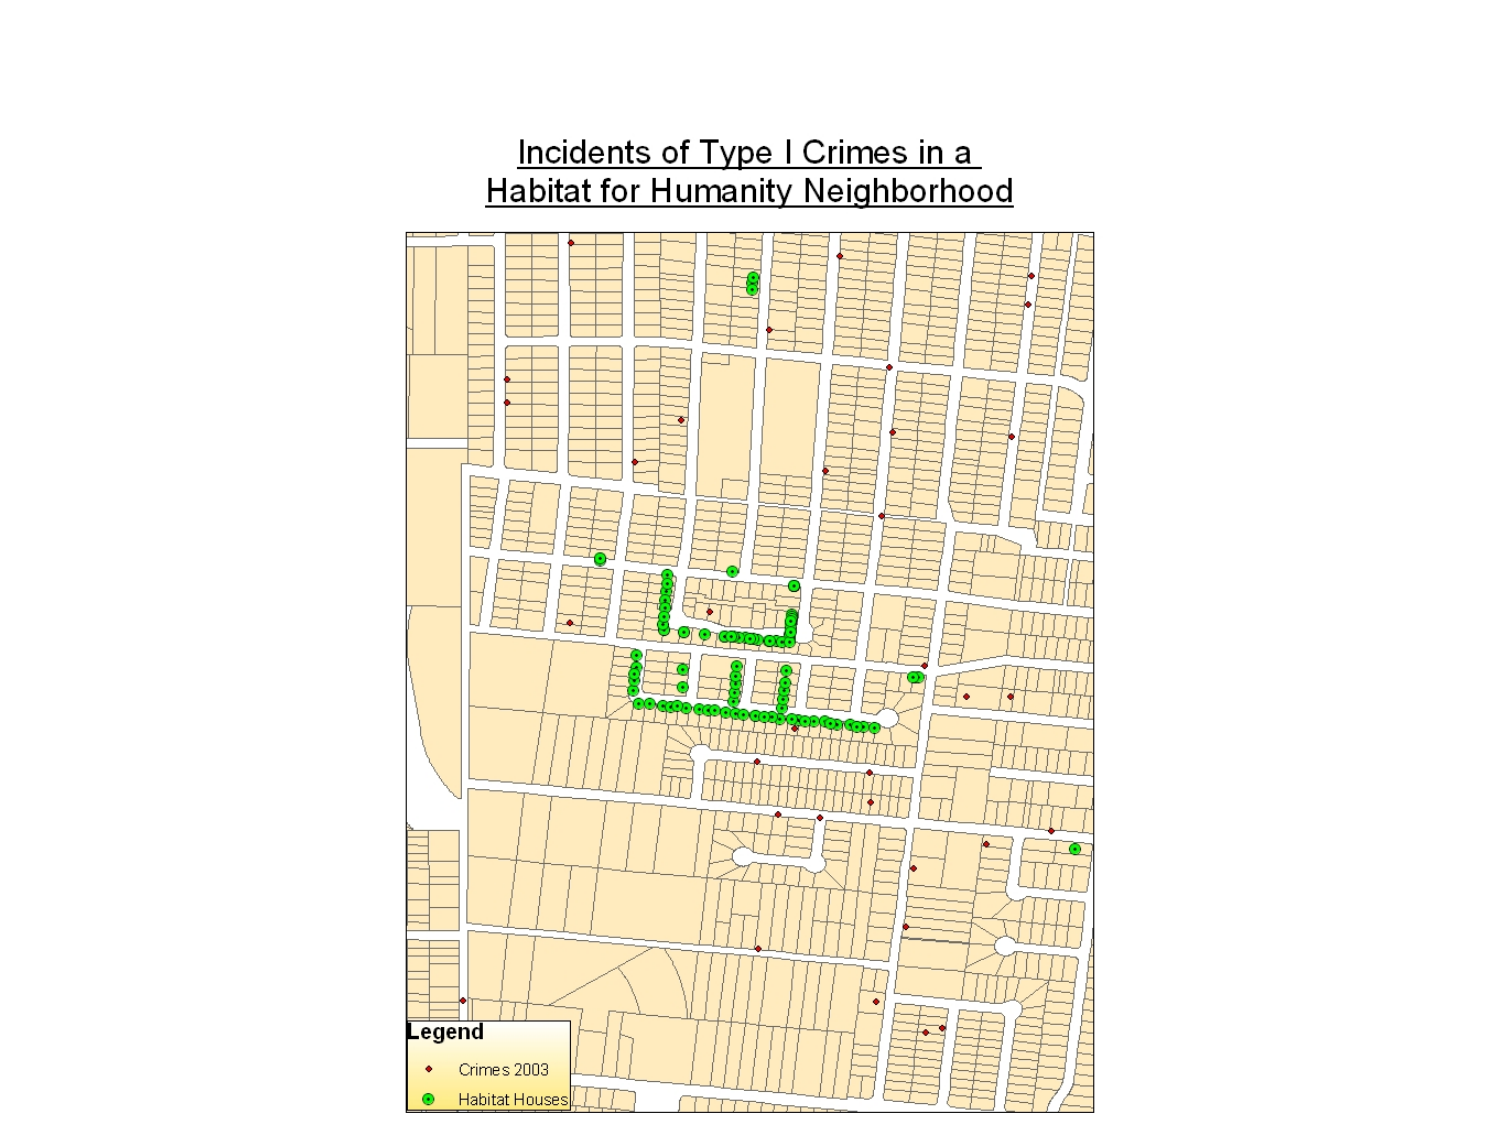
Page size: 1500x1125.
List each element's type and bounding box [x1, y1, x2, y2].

picture [299, 37, 1199, 1125]
